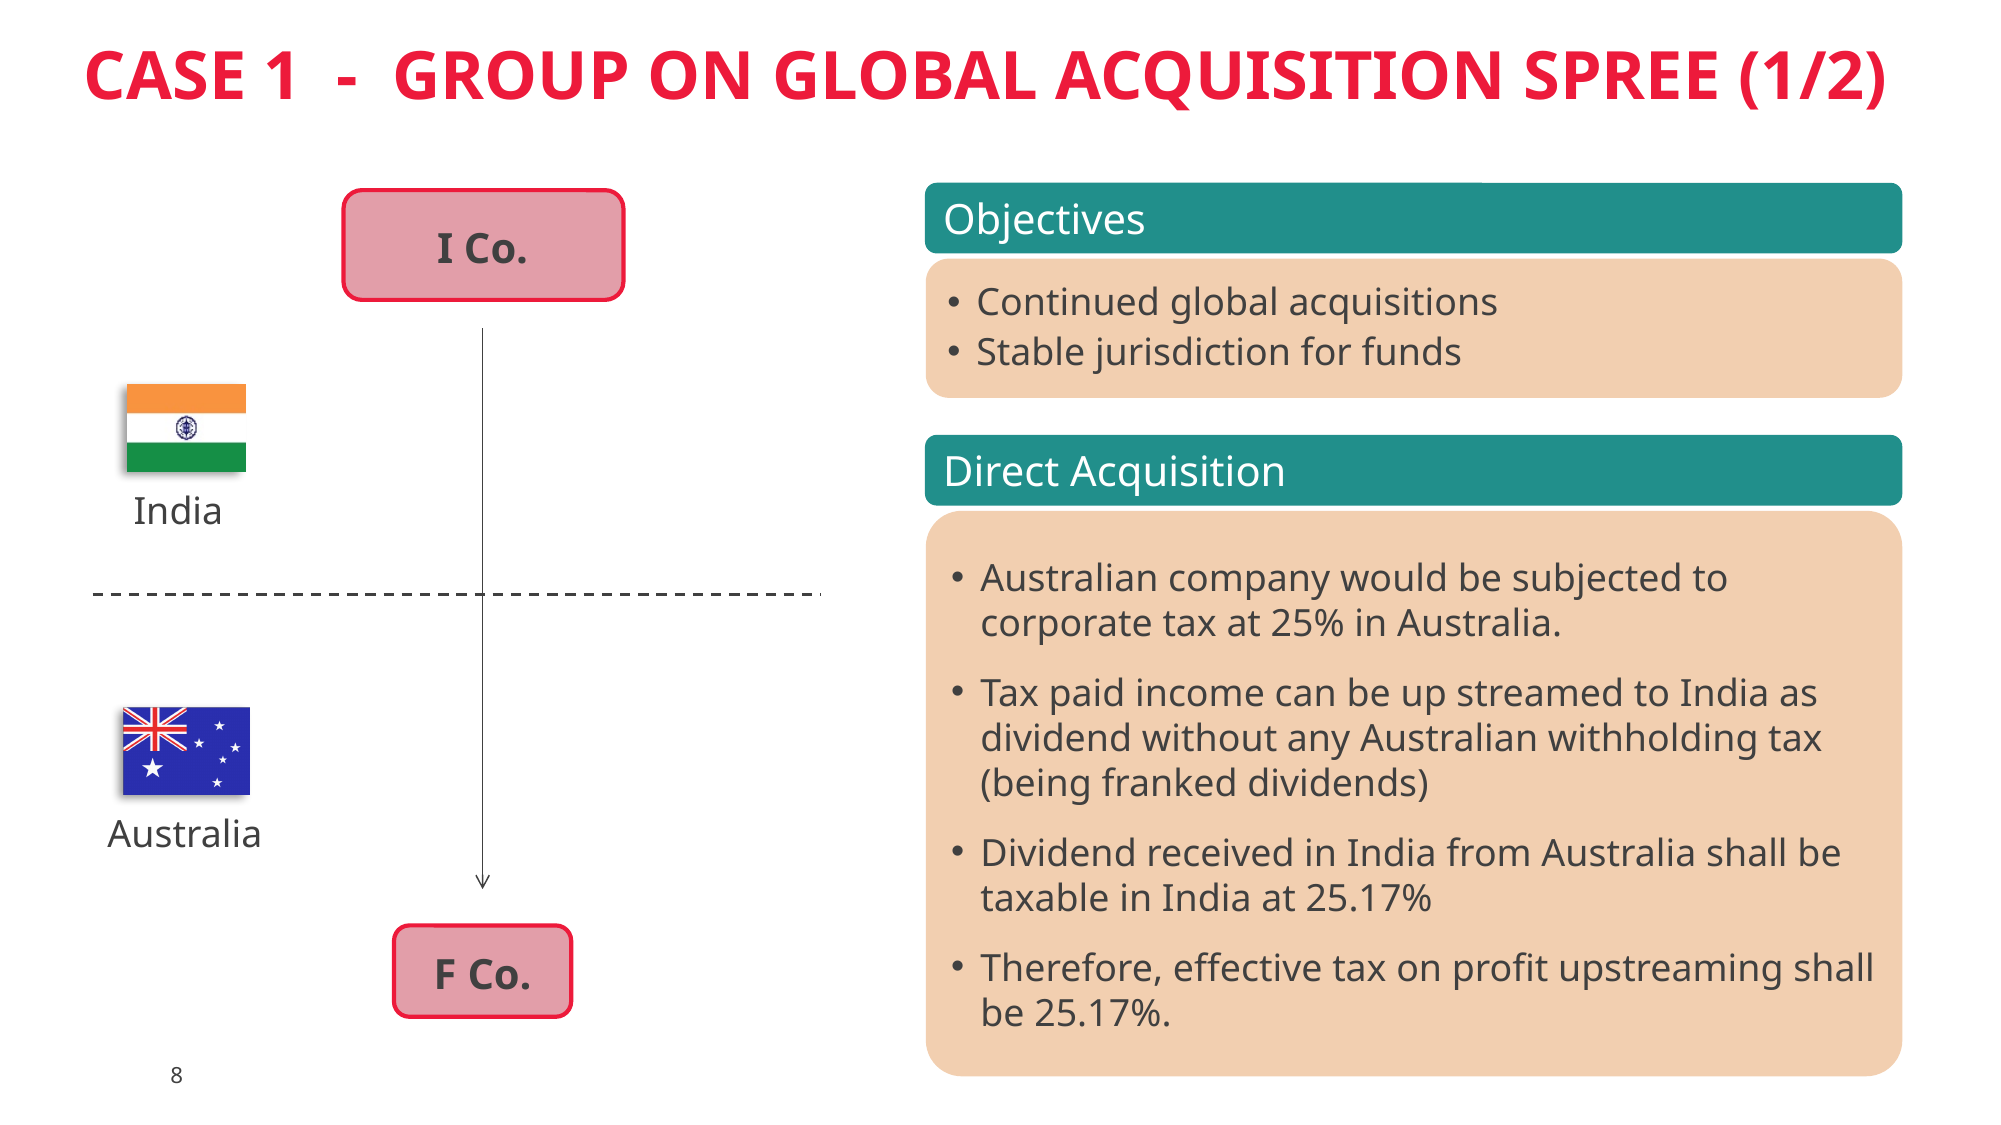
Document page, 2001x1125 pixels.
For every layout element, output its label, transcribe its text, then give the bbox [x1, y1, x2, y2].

picture [127, 384, 247, 472]
text_box India [118, 479, 238, 539]
text_box Australia [92, 802, 278, 863]
text_box Objectives [922, 180, 1905, 256]
picture [114, 681, 259, 821]
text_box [339, 189, 627, 301]
text_box Continued global acquisitions Stable jurisdiction for funds [923, 256, 1905, 400]
text_box Australian company would be subjected to corporate tax at 25% in Australia. Tax paid income can be up streamed to India as dividend without any Australian withholding tax (being franked dividends) Dividend received in India from Australia shall be taxable in India at 25.17% Therefore, effective tax on profit upstreaming shall be 25.17%. [923, 508, 1905, 1079]
title Case 1 - group on global acquisition spree (1/2) [83, 48, 1946, 114]
text_box Direct Acquisition [922, 432, 1905, 508]
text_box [375, 925, 590, 1017]
